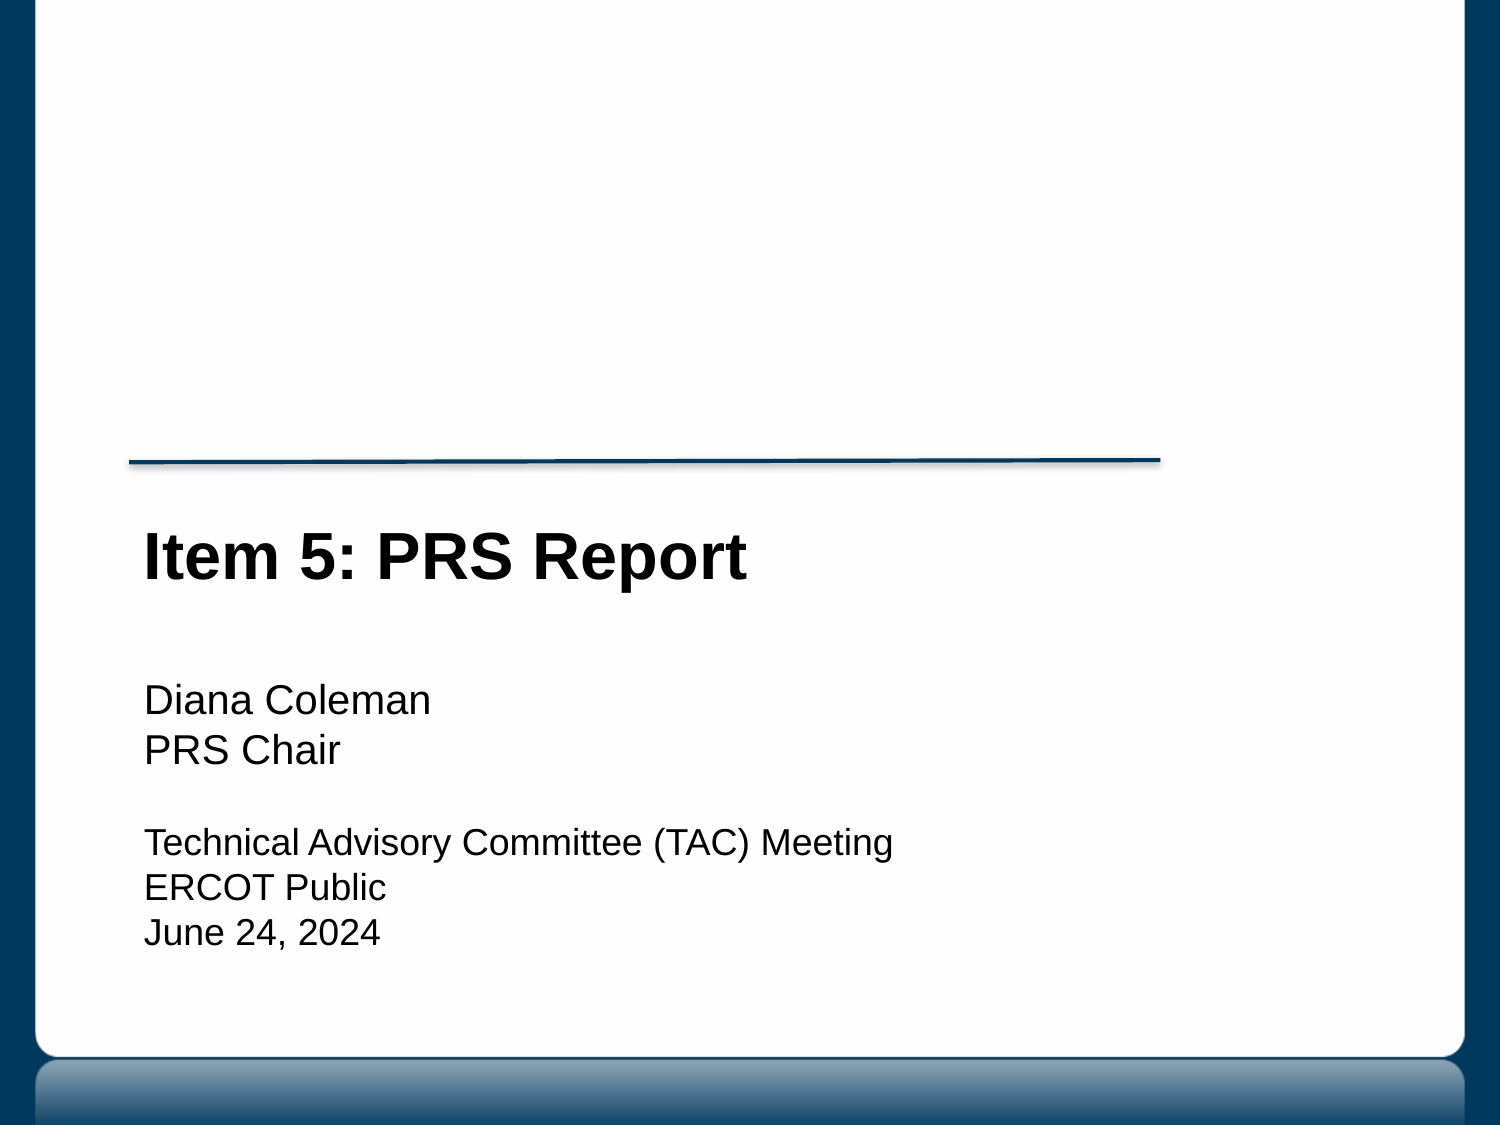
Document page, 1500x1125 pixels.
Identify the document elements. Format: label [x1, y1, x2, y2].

picture [35, 0, 1465, 1125]
text_box [128, 459, 1367, 931]
